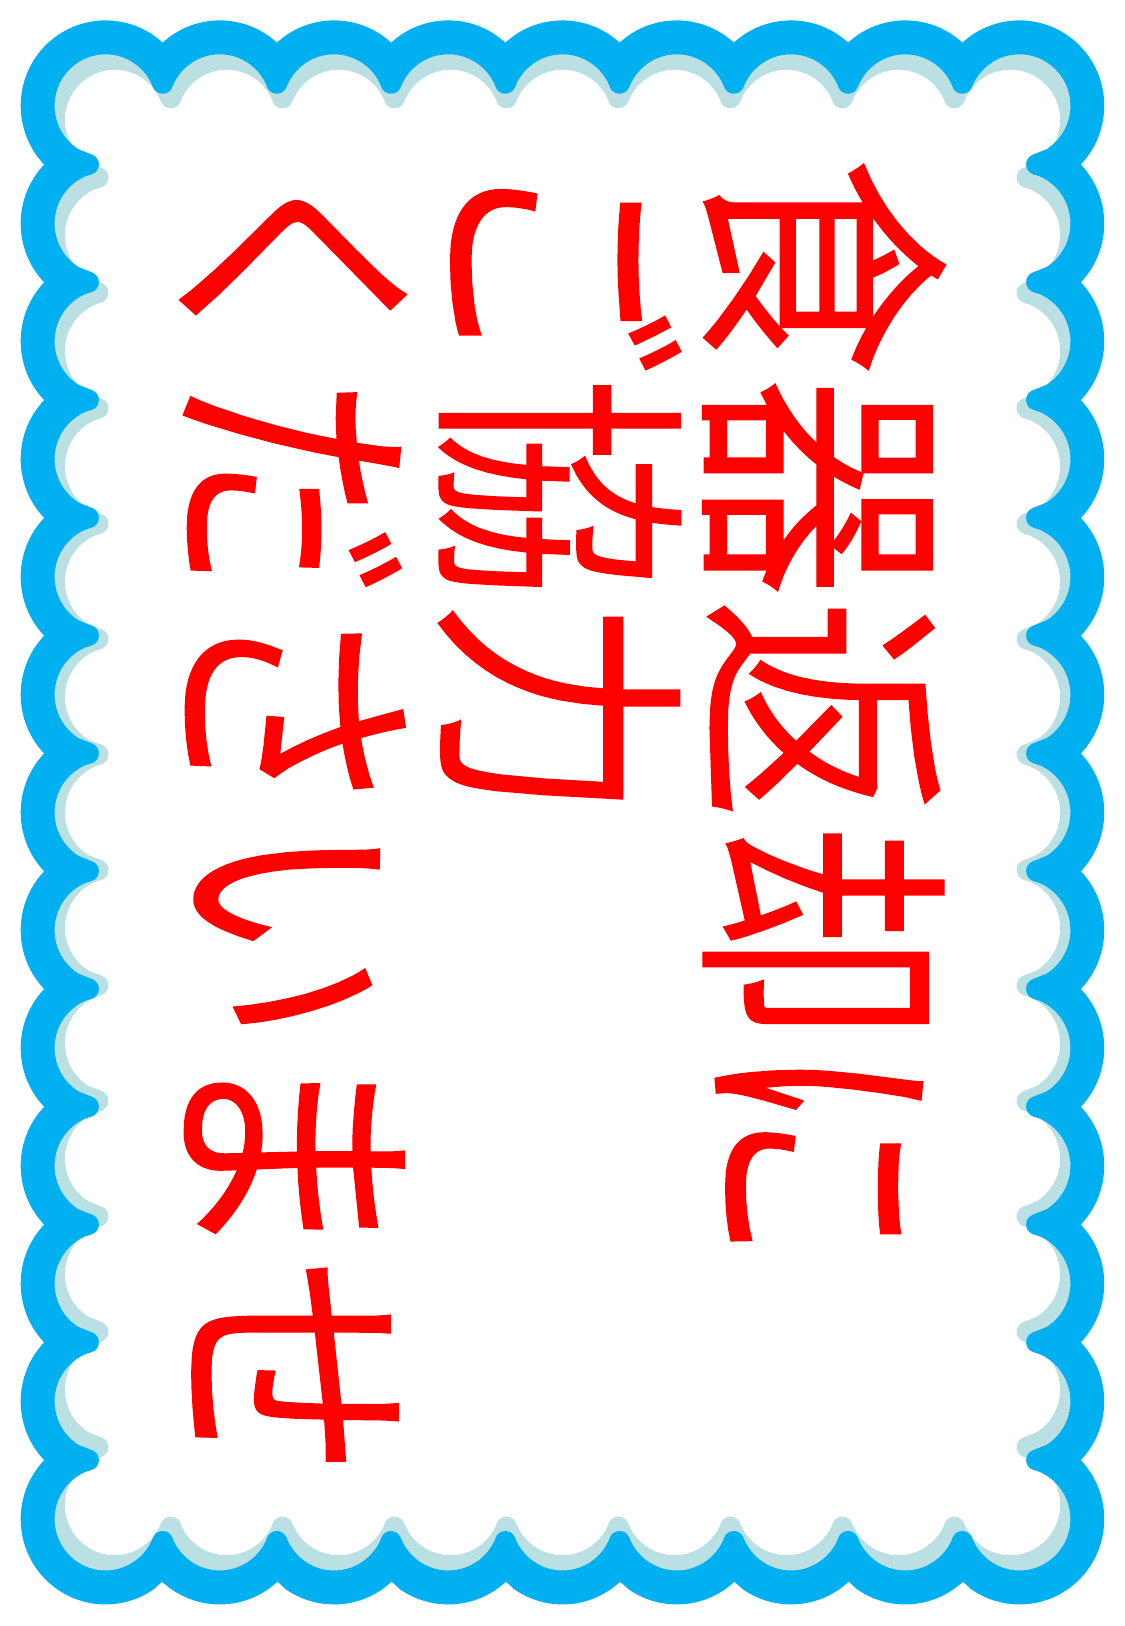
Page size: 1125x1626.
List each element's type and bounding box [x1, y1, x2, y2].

text_box [1024, 286, 1078, 389]
text_box [47, 992, 101, 1106]
text_box [1024, 402, 1078, 510]
text_box [47, 46, 160, 147]
text_box [47, 1478, 160, 1578]
text_box [47, 1235, 101, 1339]
text_box [47, 1356, 101, 1455]
text_box [47, 633, 101, 991]
text_box [47, 1113, 101, 1222]
text_box [965, 46, 1078, 147]
text_box [965, 1478, 1078, 1578]
text_box [47, 286, 101, 389]
text_box [29, 28, 1096, 1597]
text_box [47, 402, 101, 510]
text_box [47, 518, 101, 631]
text_box [1024, 1235, 1078, 1339]
text_box [1024, 633, 1078, 991]
text_box [161, 46, 964, 101]
text_box [161, 1524, 964, 1578]
text_box [1024, 992, 1078, 1106]
text_box [1024, 1113, 1078, 1222]
text_box [1024, 169, 1078, 267]
text_box [47, 169, 101, 267]
text_box [1024, 518, 1078, 630]
text_box [1024, 1356, 1078, 1455]
